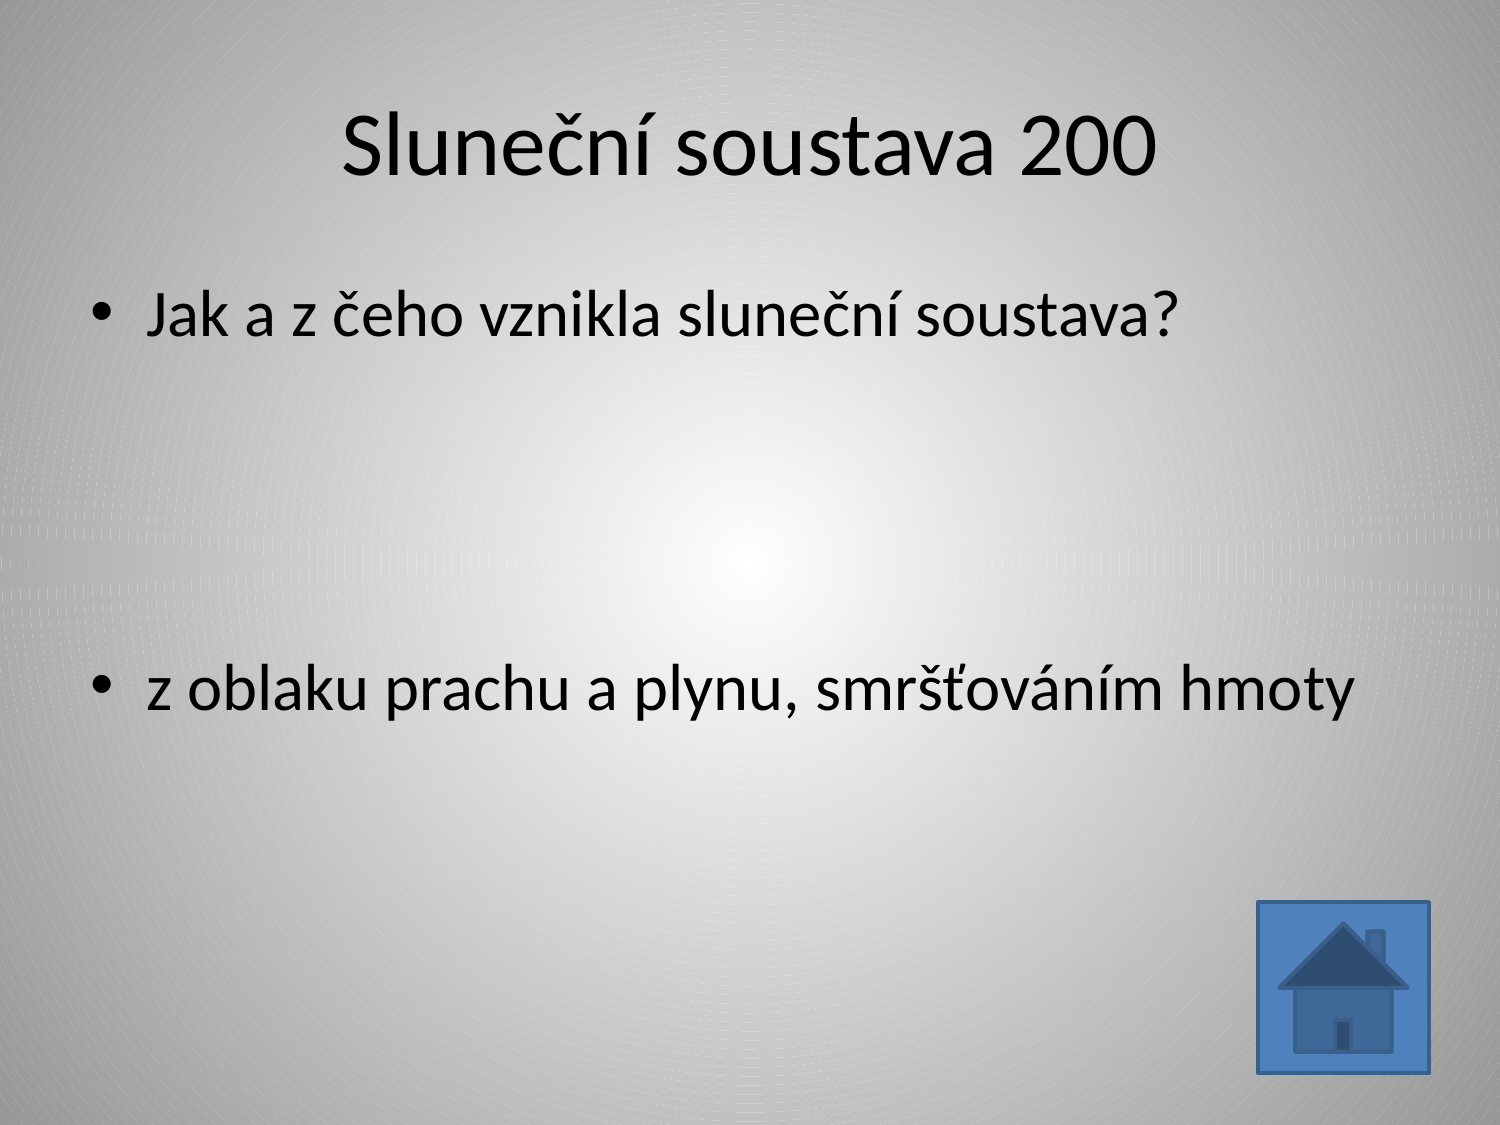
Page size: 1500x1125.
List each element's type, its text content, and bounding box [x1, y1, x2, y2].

title Sluneční soustava 200 [75, 45, 1425, 233]
text_box [1256, 900, 1431, 1075]
list Jak a z čeho vznikla sluneční soustava? z oblaku prachu a plynu, smršťováním hmoty [75, 262, 1425, 1005]
